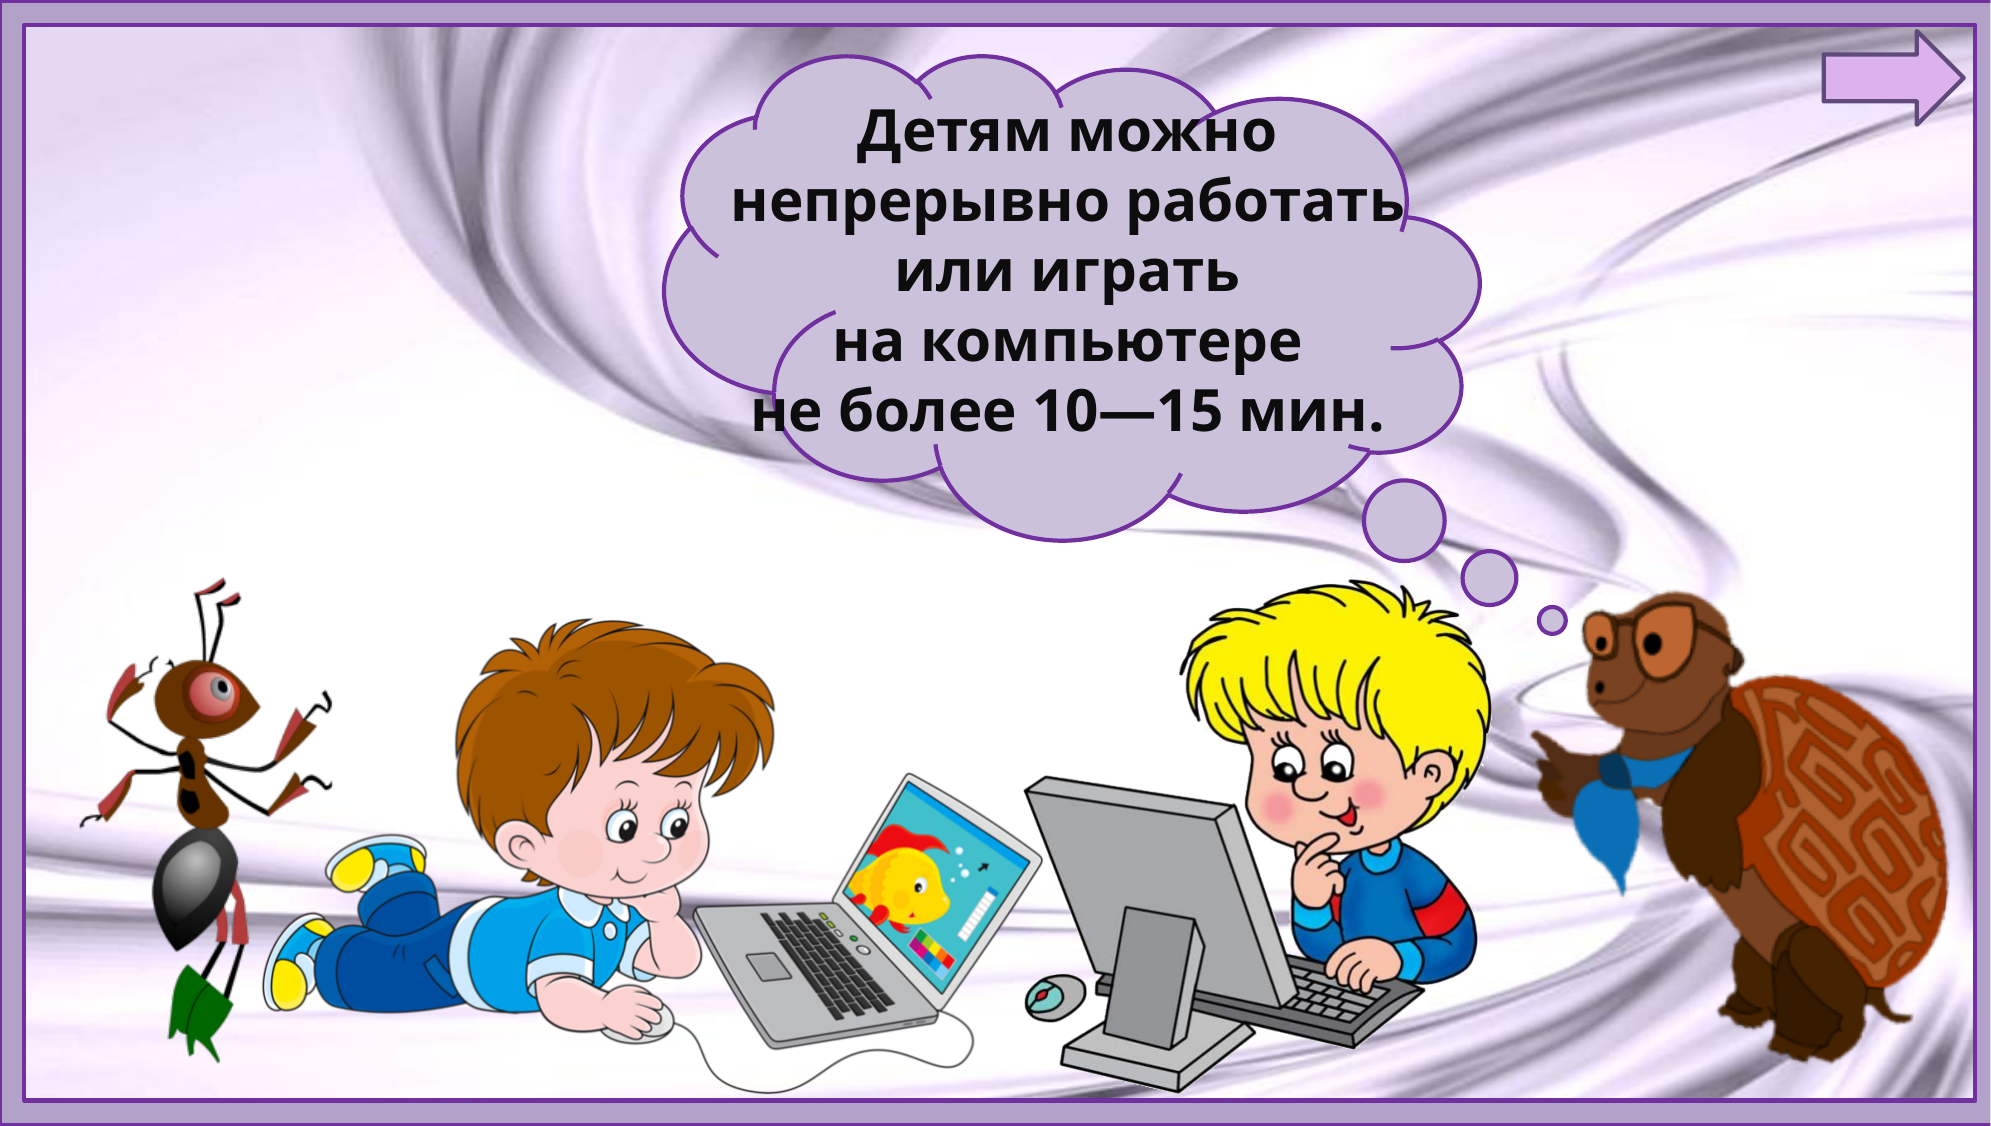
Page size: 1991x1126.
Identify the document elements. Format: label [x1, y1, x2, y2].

text_box [664, 54, 1480, 540]
text_box [250, 574, 1526, 1105]
picture [0, 27, 1991, 1126]
text_box [1821, 29, 1966, 127]
